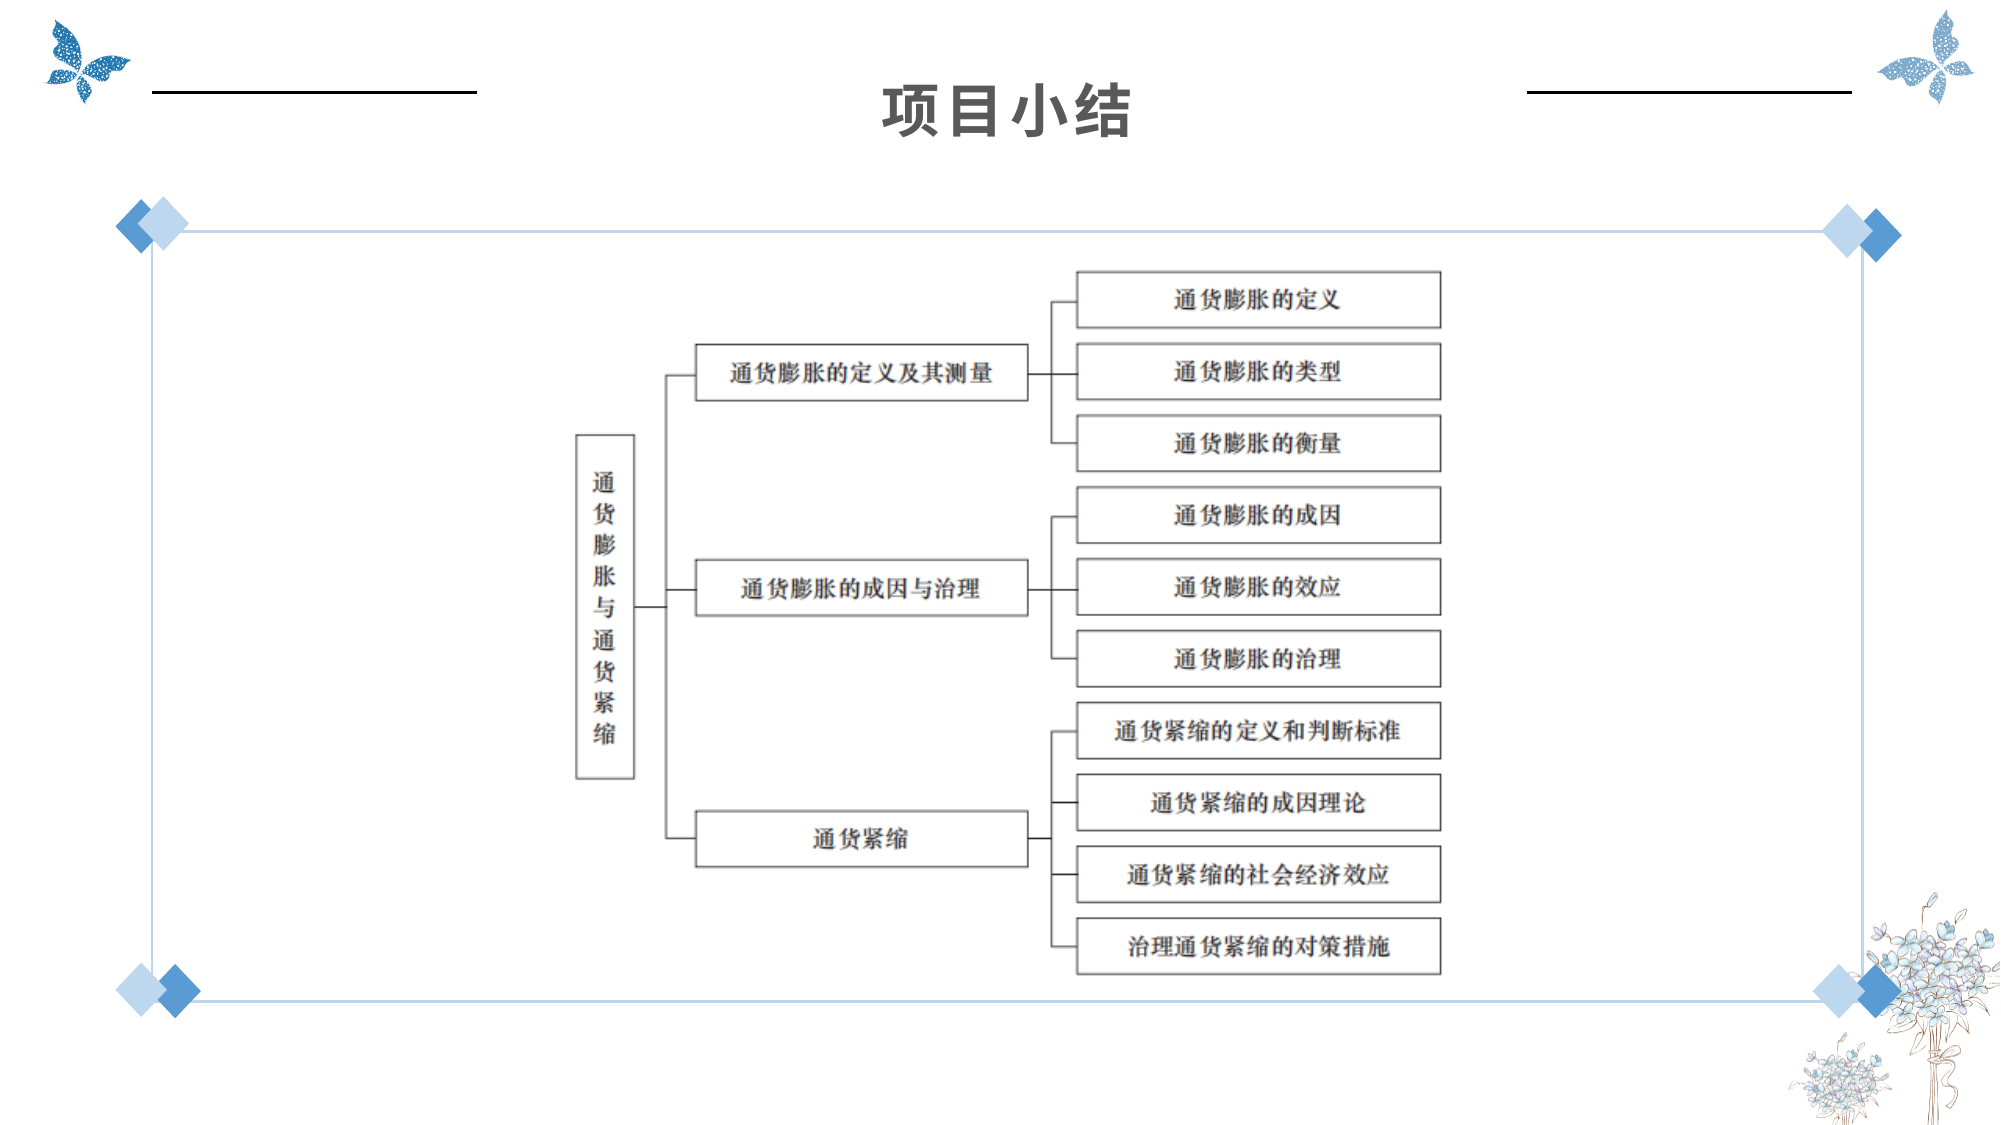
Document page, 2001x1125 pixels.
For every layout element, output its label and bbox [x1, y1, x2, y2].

picture [538, 258, 1462, 988]
text_box [151, 66, 1852, 153]
text_box [115, 196, 1902, 1019]
picture [1788, 892, 2000, 1125]
